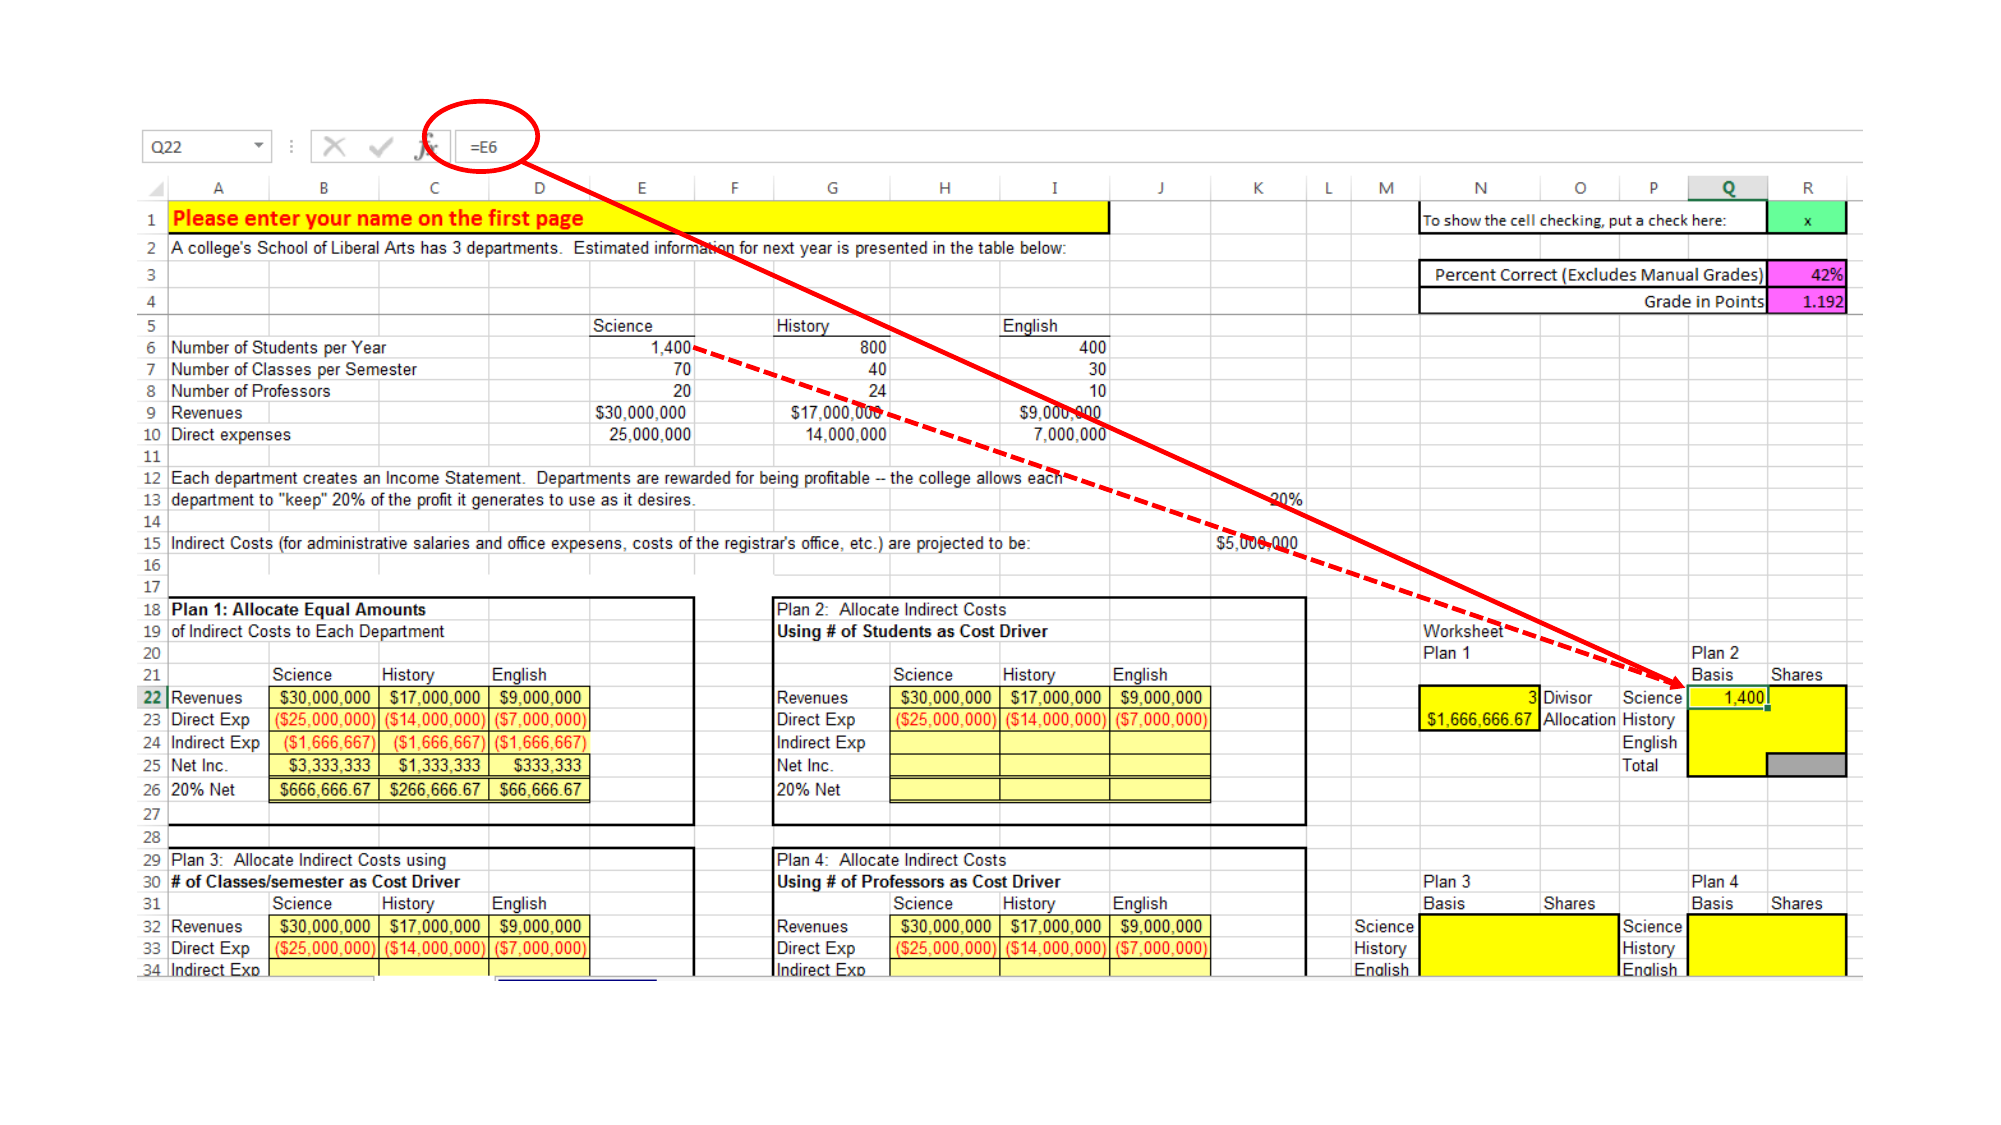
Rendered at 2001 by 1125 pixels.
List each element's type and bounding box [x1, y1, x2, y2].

list [137, 121, 1863, 981]
text_box [428, 100, 534, 121]
text_box [693, 347, 1686, 688]
text_box [521, 161, 1686, 688]
